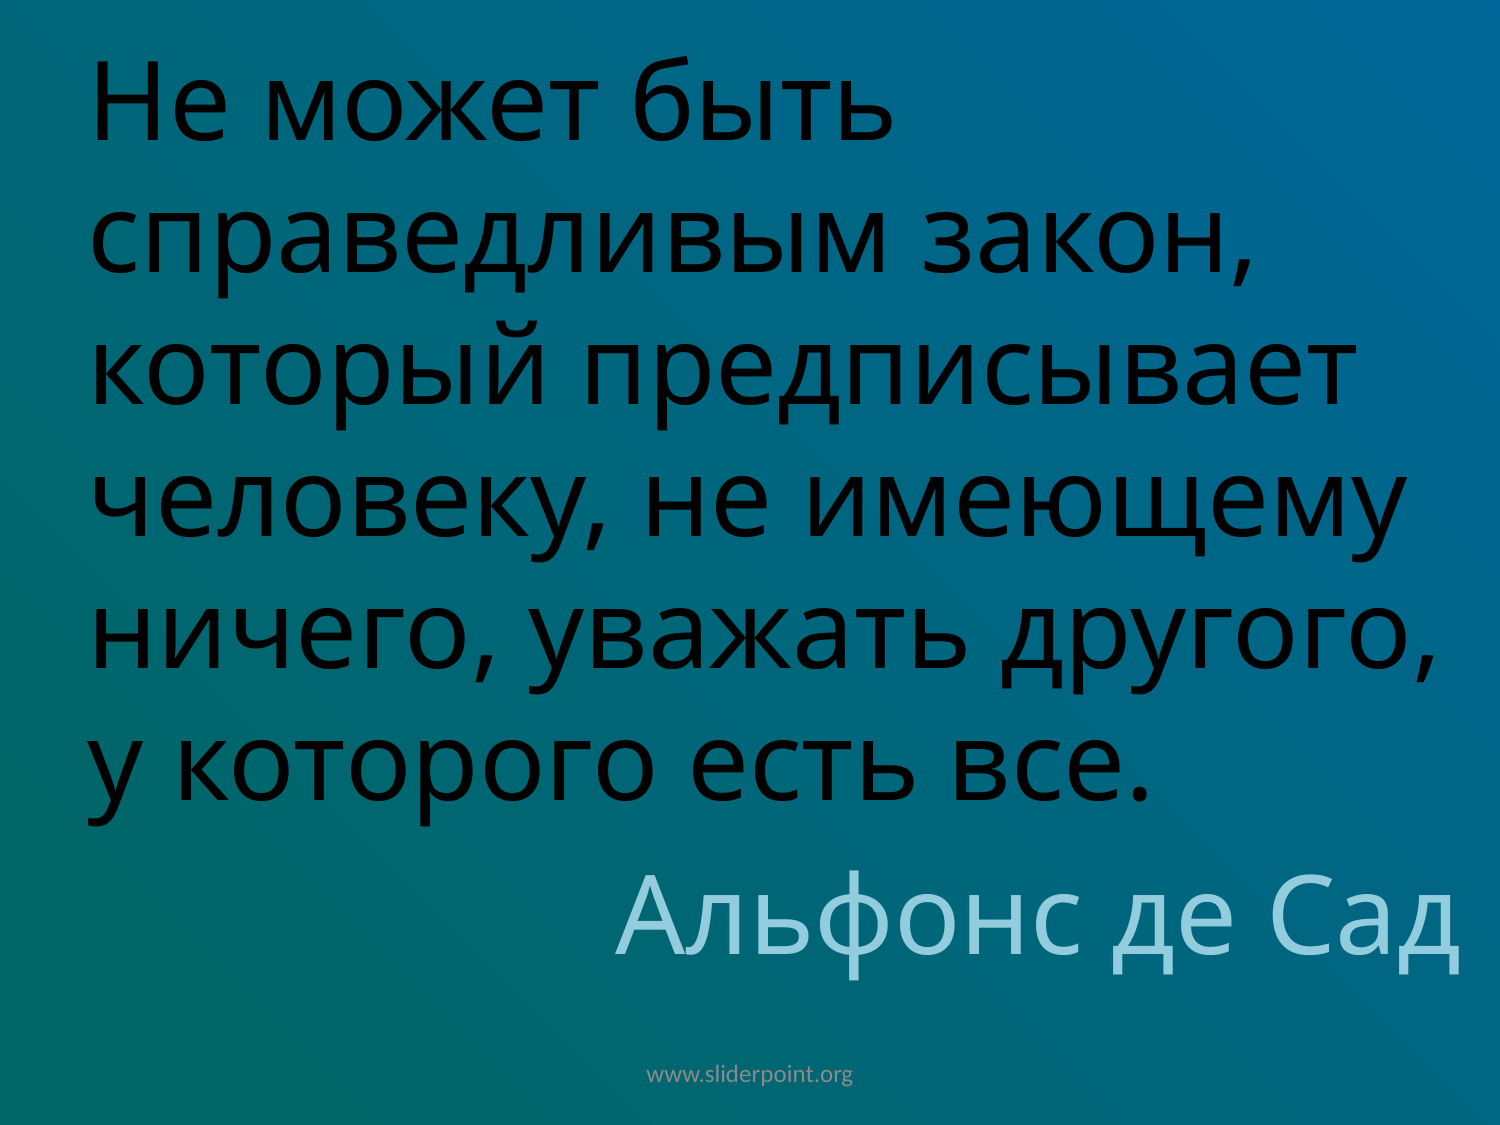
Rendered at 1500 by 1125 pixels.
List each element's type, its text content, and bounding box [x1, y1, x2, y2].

list Не может быть справедливым закон, который предписывает человеку, не имеющему ничего, уважать другого, у которого есть все. Альфонс де Сад [23, 23, 1477, 1090]
footer www.sliderpoint.org [512, 1042, 988, 1103]
